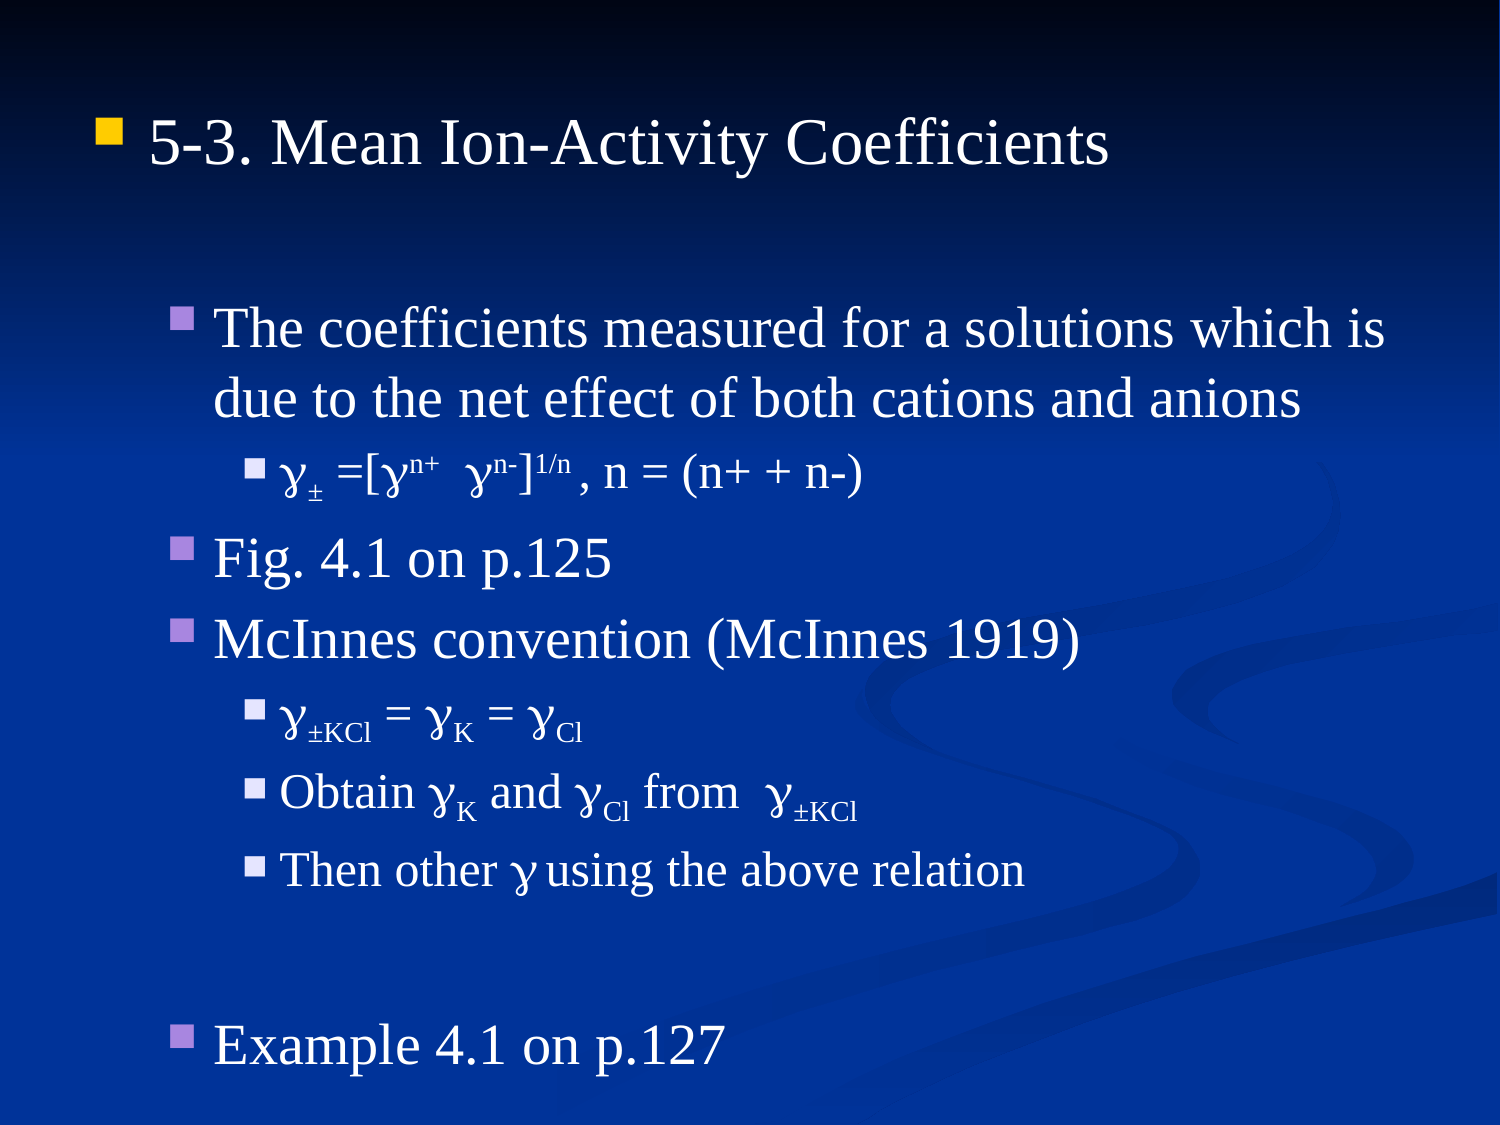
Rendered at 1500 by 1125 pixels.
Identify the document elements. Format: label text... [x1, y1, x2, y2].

list 5-3. Mean Ion-Activity Coefficients The coefficients measured for a solutions which is due to the net effect of both cations and anions g± =[gn+ gn-]1/n , n = (n+ + n-) Fig. 4.1 on p.125 McInnes convention (McInnes 1919) g±KCl = gK = gCl Obtain gK and gCl from g±KCl Then other g using the above relation Example 4.1 on p.127 [76, 89, 1428, 1036]
